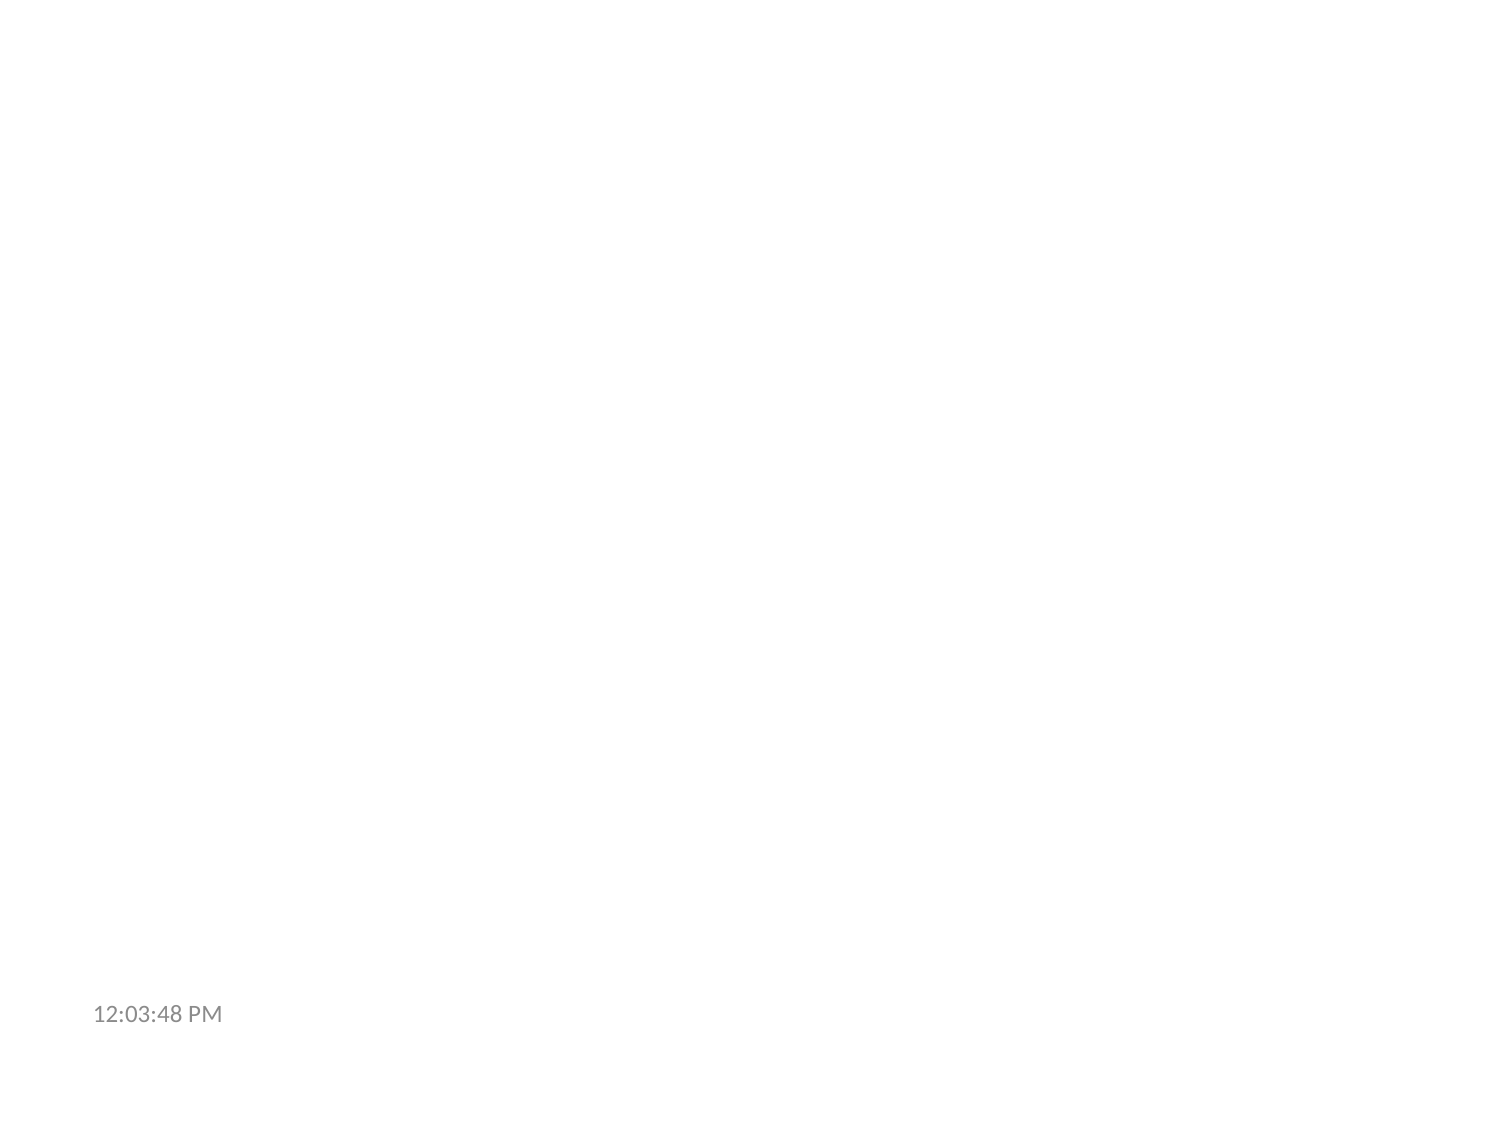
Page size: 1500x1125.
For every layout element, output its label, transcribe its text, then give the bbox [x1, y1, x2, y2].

text_box 3:35:09 PM [77, 982, 428, 1043]
